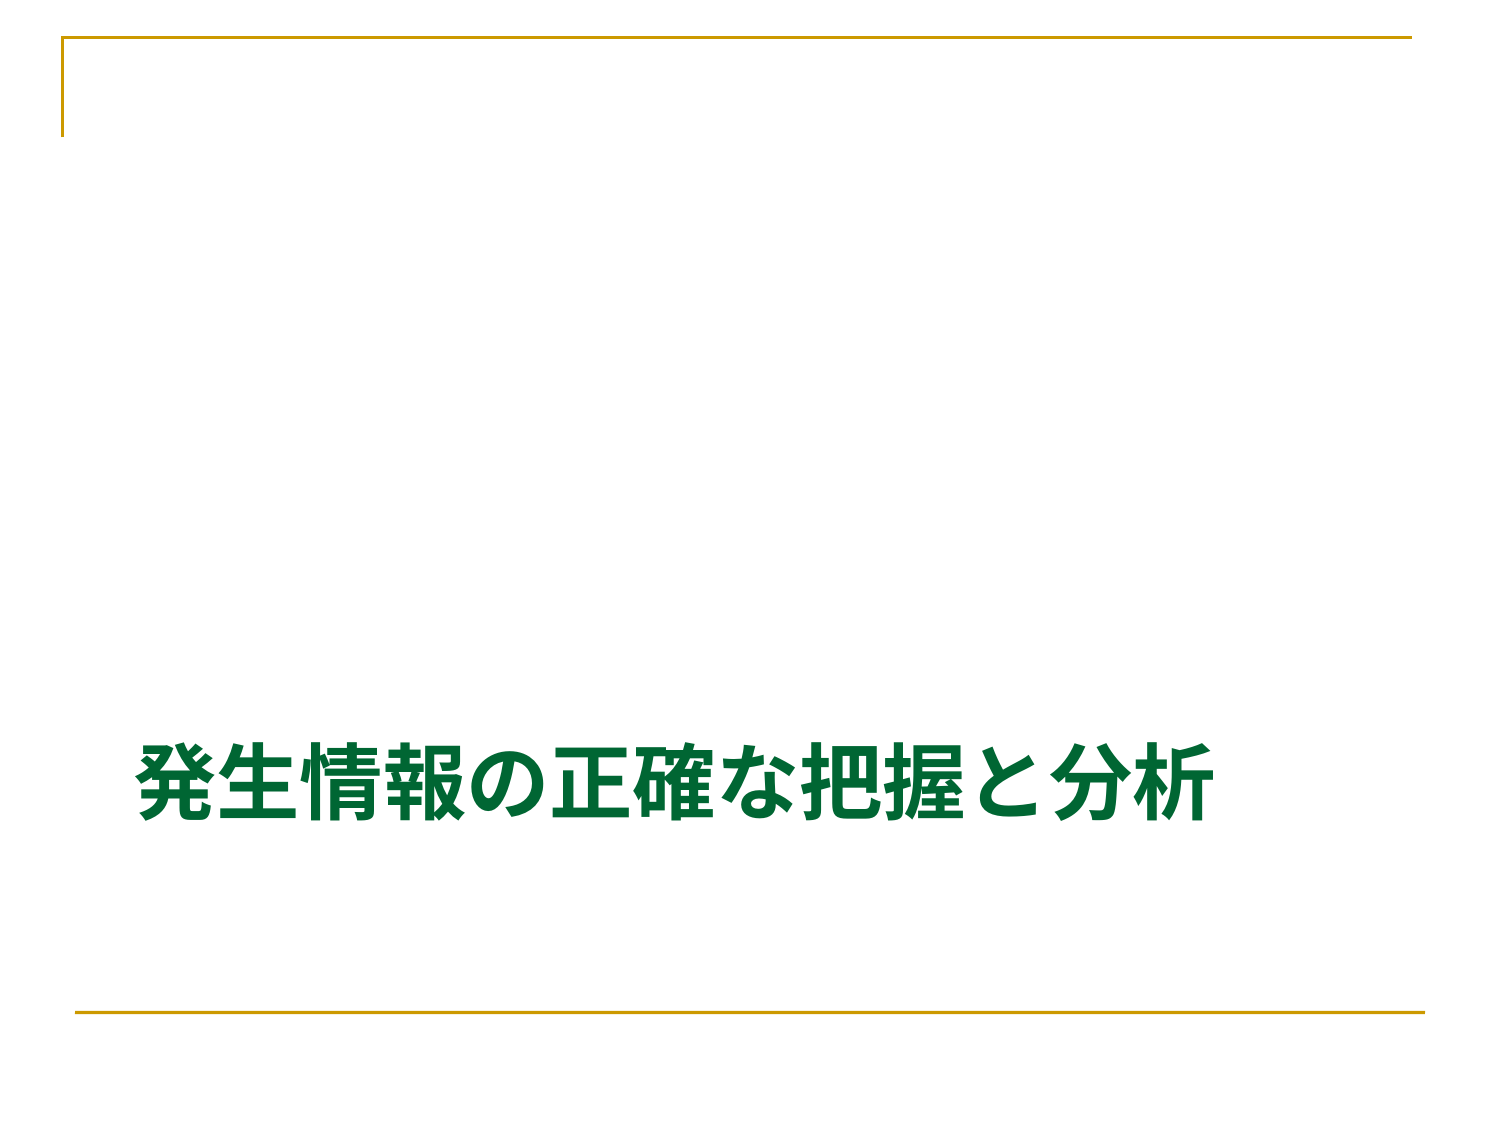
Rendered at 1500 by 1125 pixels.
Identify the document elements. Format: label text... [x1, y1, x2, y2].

title 発生情報の正確な把握と分析 [118, 722, 1394, 947]
